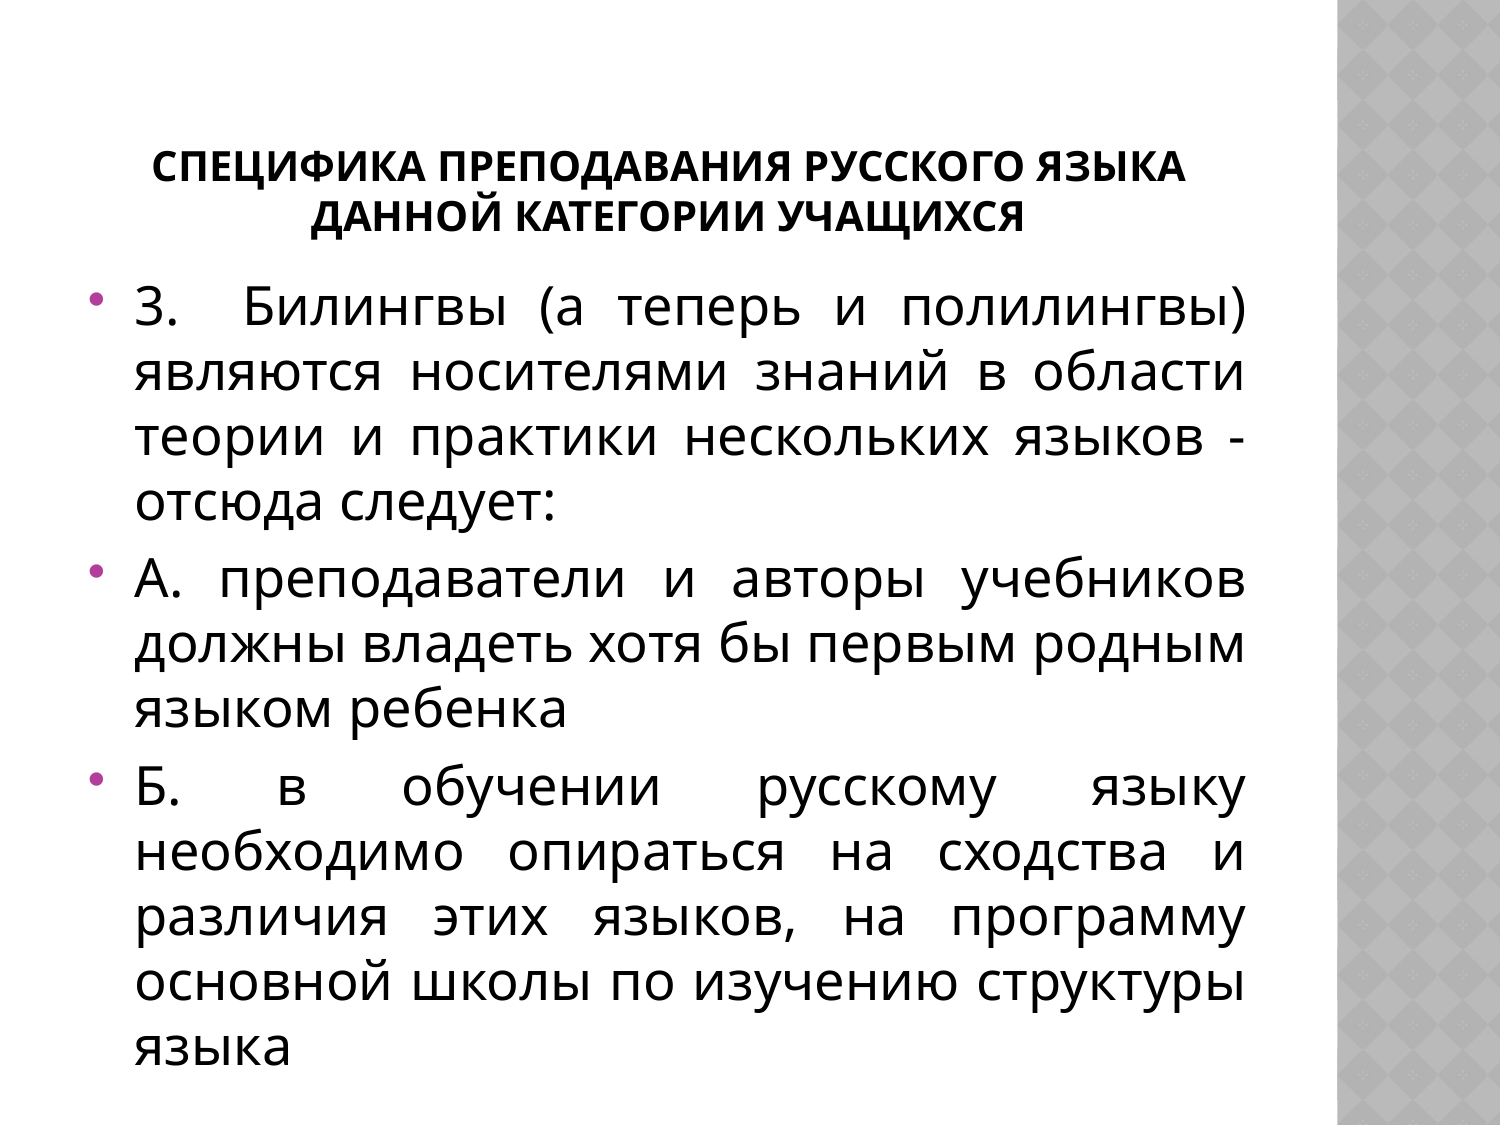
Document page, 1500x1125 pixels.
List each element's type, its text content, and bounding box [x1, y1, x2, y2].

list 3. Билингвы (а теперь и полилингвы) являются носителями знаний в области теории и практики нескольких языков - отсюда следует: А. преподаватели и авторы учебников должны владеть хотя бы первым родным языком ребенка Б. в обучении русскому языку необходимо опираться на сходства и различия этих языков, на программу основной школы по изучению структуры языка [75, 264, 1263, 1059]
title специфика преподавания русского языка данной категории учащихся [75, 52, 1263, 240]
